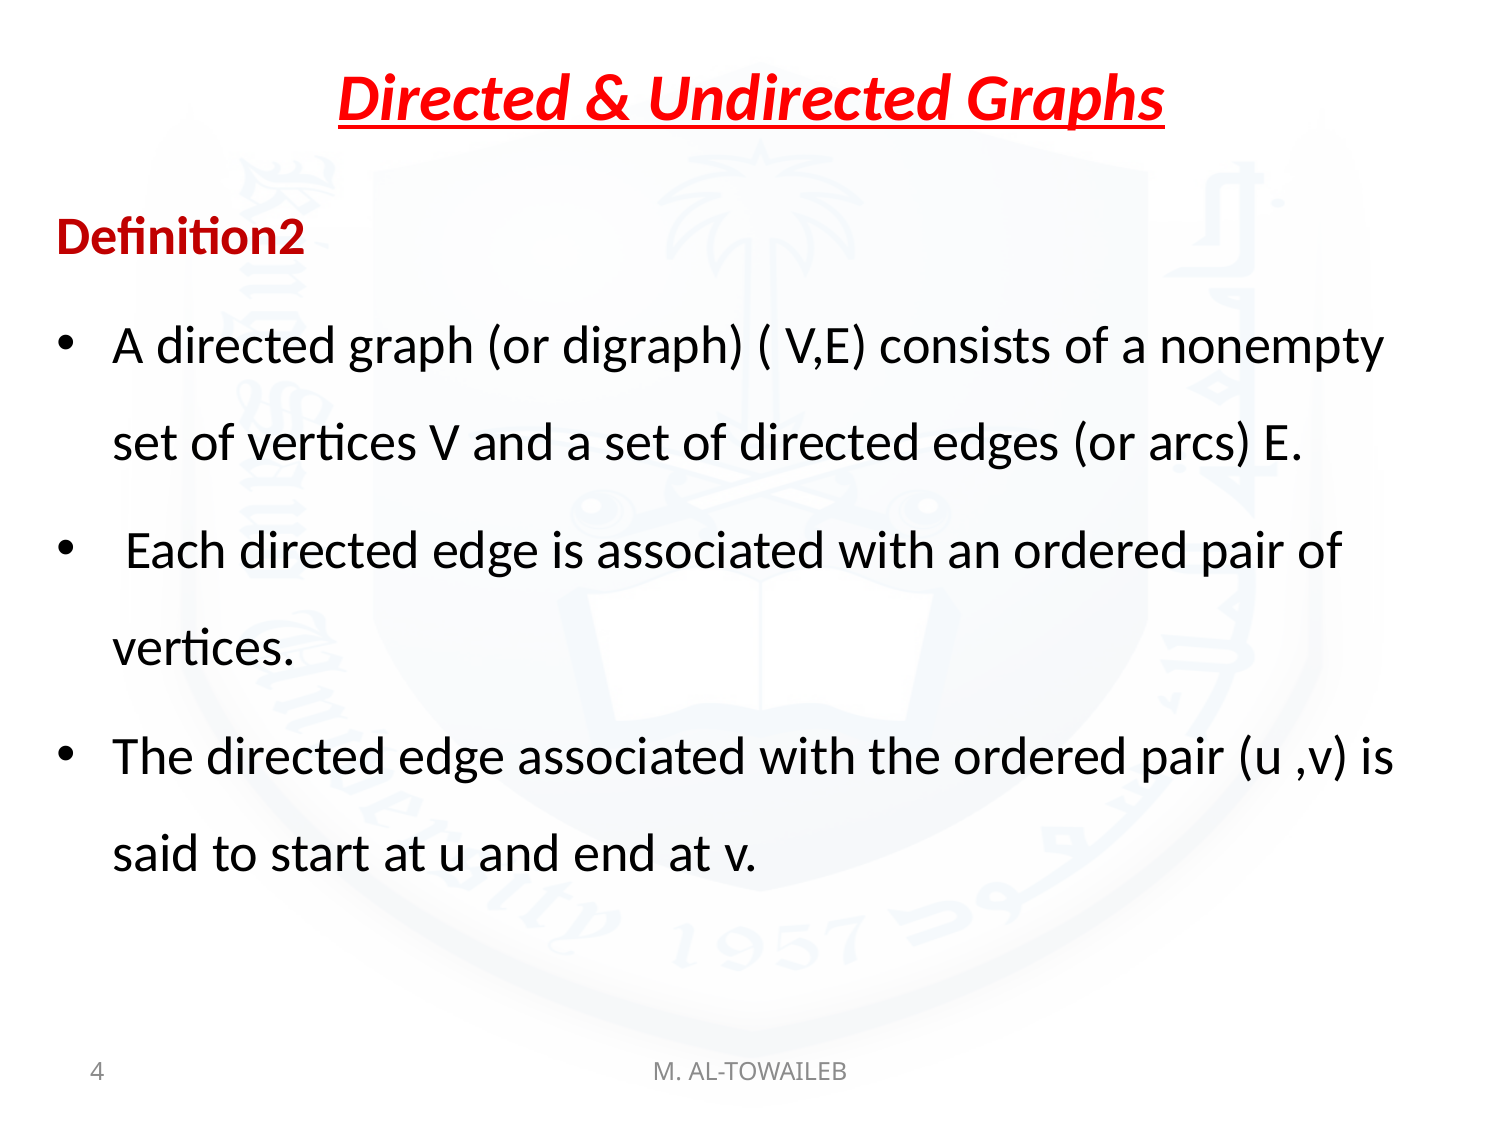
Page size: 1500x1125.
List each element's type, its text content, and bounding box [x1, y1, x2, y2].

list Definition2 A directed graph (or digraph) ( V,E) consists of a nonempty set of vertices V and a set of directed edges (or arcs) E. Each directed edge is associated with an ordered pair of vertices. The directed edge associated with the ordered pair (u ,v) is said to start at u and end at v. [41, 160, 1436, 904]
slide_number 4 [75, 1042, 425, 1103]
title Directed & Undirected Graphs [76, 0, 1427, 160]
footer M. AL-TOWAILEB [512, 1042, 988, 1103]
